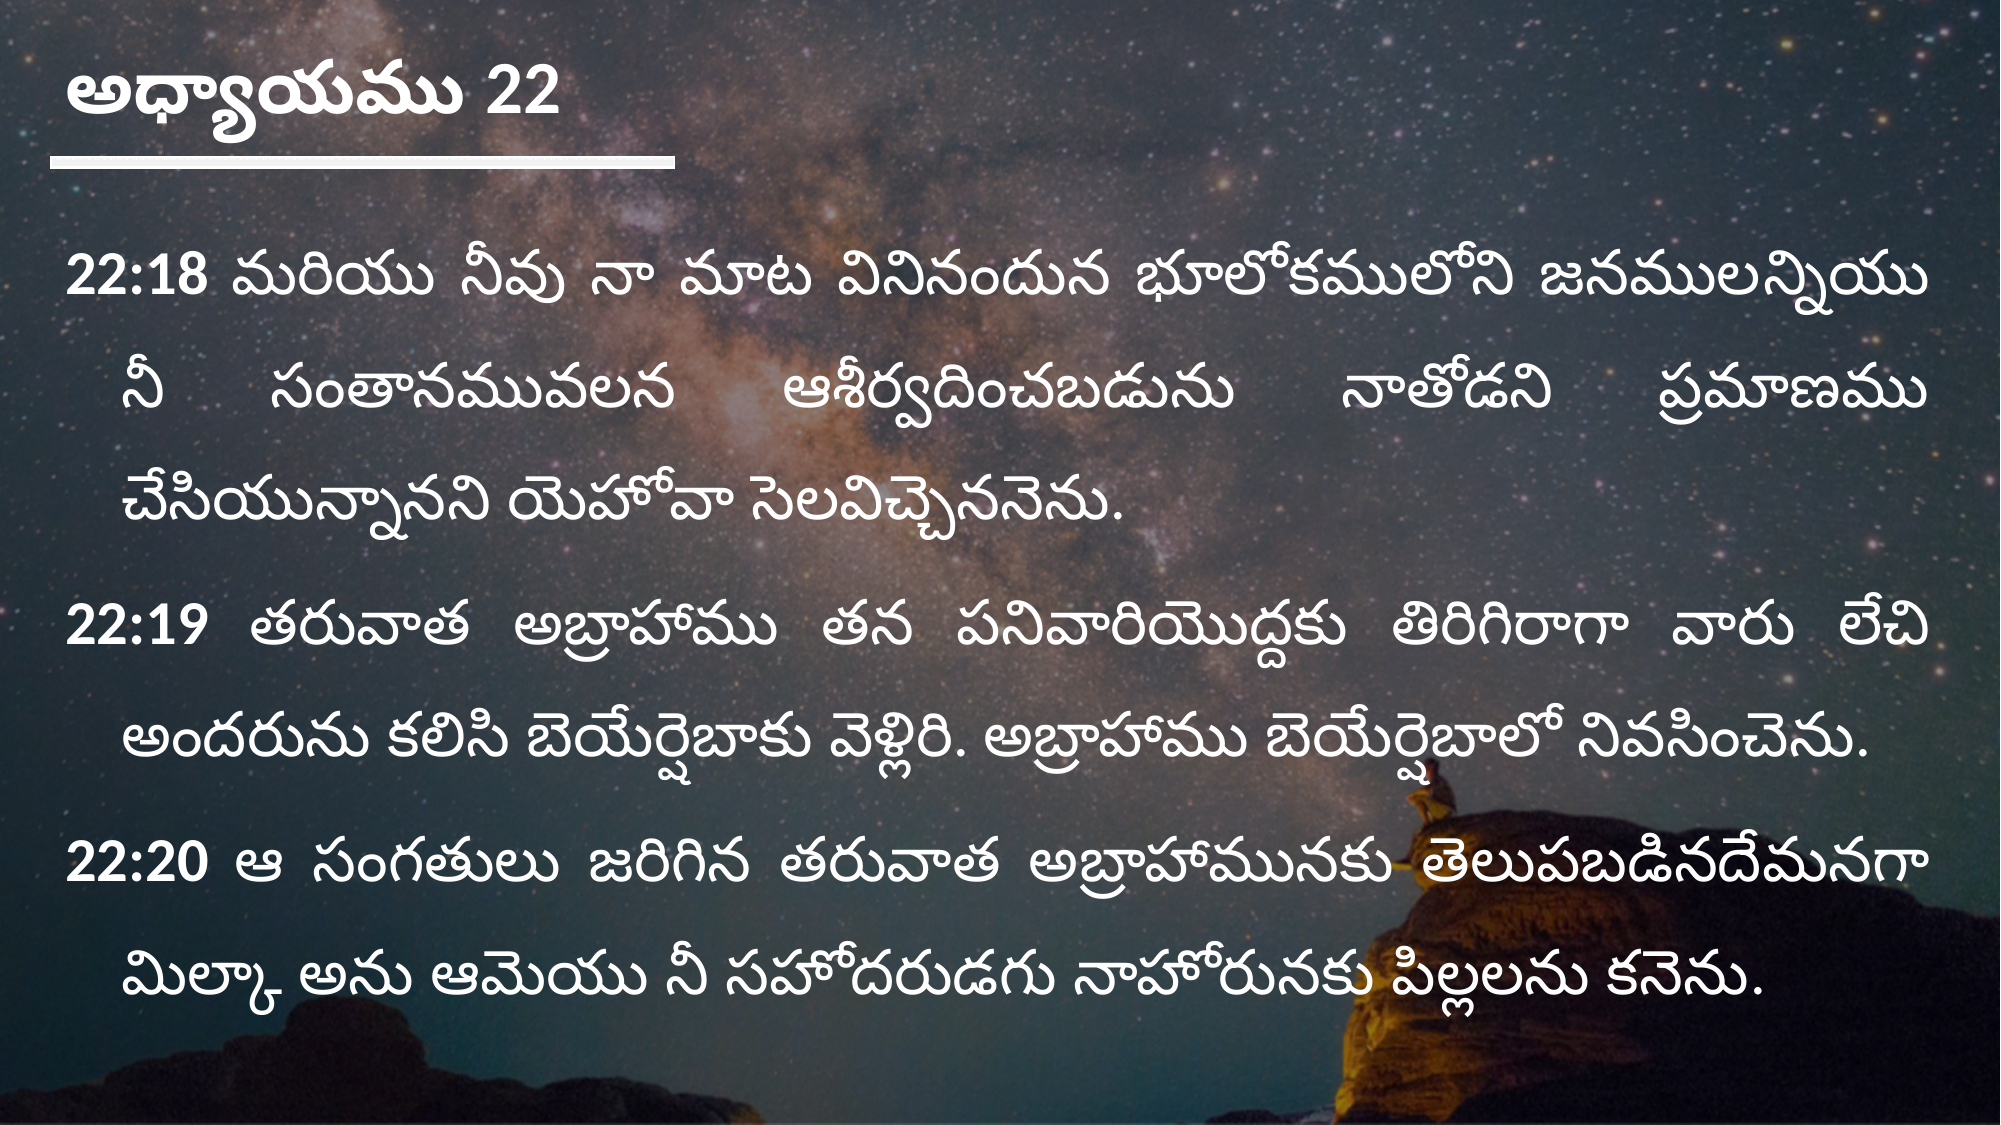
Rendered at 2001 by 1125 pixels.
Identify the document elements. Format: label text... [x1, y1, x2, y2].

title అధ్యాయము 22 [50, 0, 1925, 167]
picture [0, 0, 2000, 1125]
list 22:18 మరియు నీవు నా మాట వినినందున భూలోకములోని జనములన్నియు నీ సంతానమువలన ఆశీర్వదించబడును నాతోడని ప్రమాణము చేసియున్నానని యెహోవా సెలవిచ్చెననెను. 22:19 తరువాత అబ్రాహాము తన పనివారియొద్దకు తిరిగిరాగా వారు లేచి అందరును కలిసి బెయేర్షెబాకు వెళ్లిరి. అబ్రాహాము బెయేర్షెబాలో నివసించెను. 22:20 ఆ సంగతులు జరిగిన తరువాత అబ్రాహామునకు తెలుపబడినదేమనగా మిల్కా అను ఆమెయు నీ సహోదరుడగు నాహోరునకు పిల్లలను కనెను. [50, 187, 1946, 1063]
